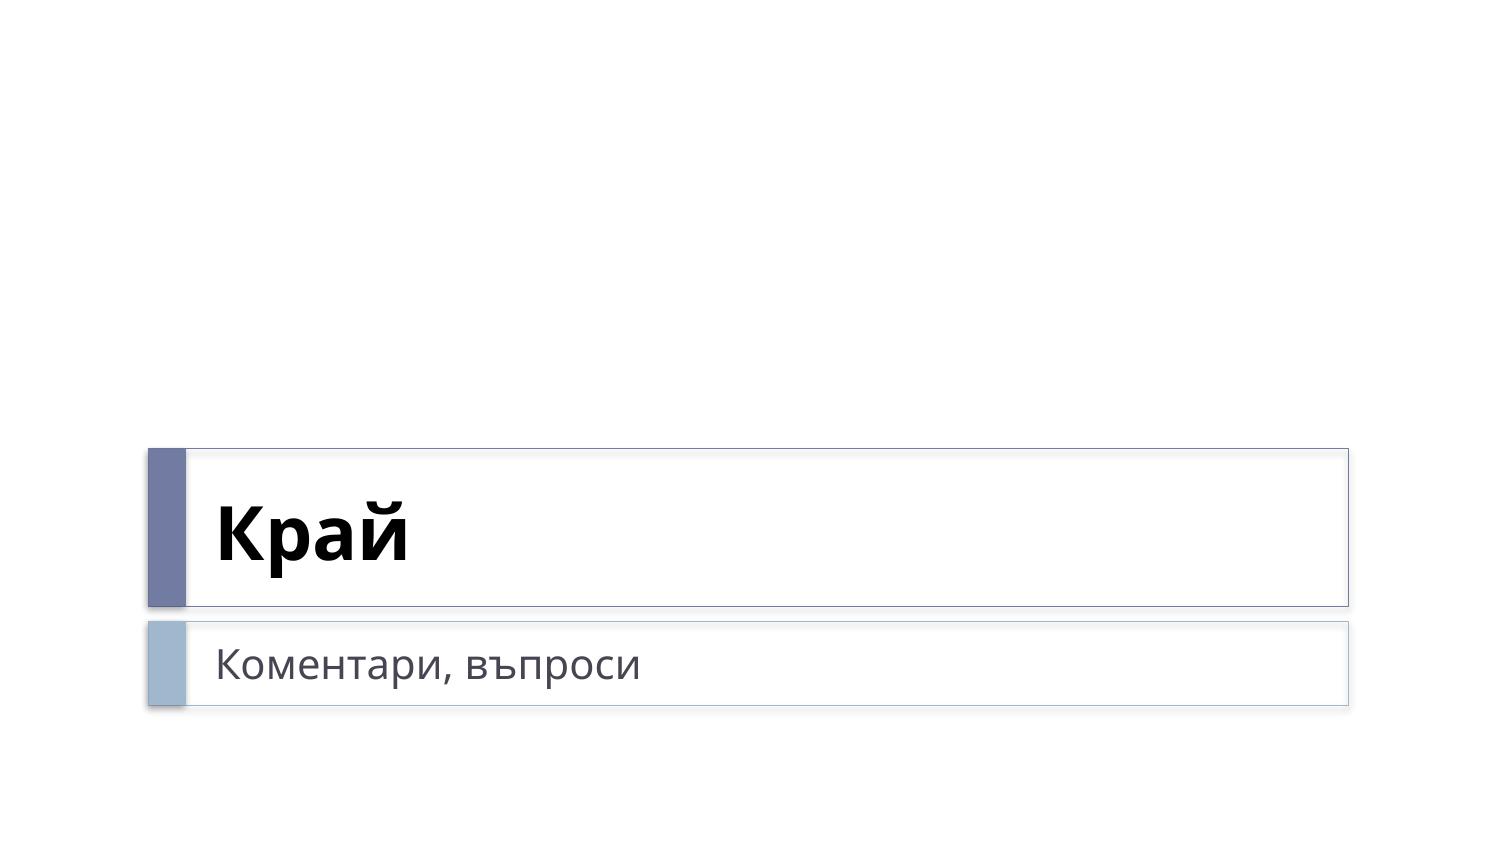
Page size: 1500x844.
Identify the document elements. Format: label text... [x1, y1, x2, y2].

subtitle Коментари, въпроси [200, 630, 1325, 697]
title Край [200, 478, 1325, 600]
